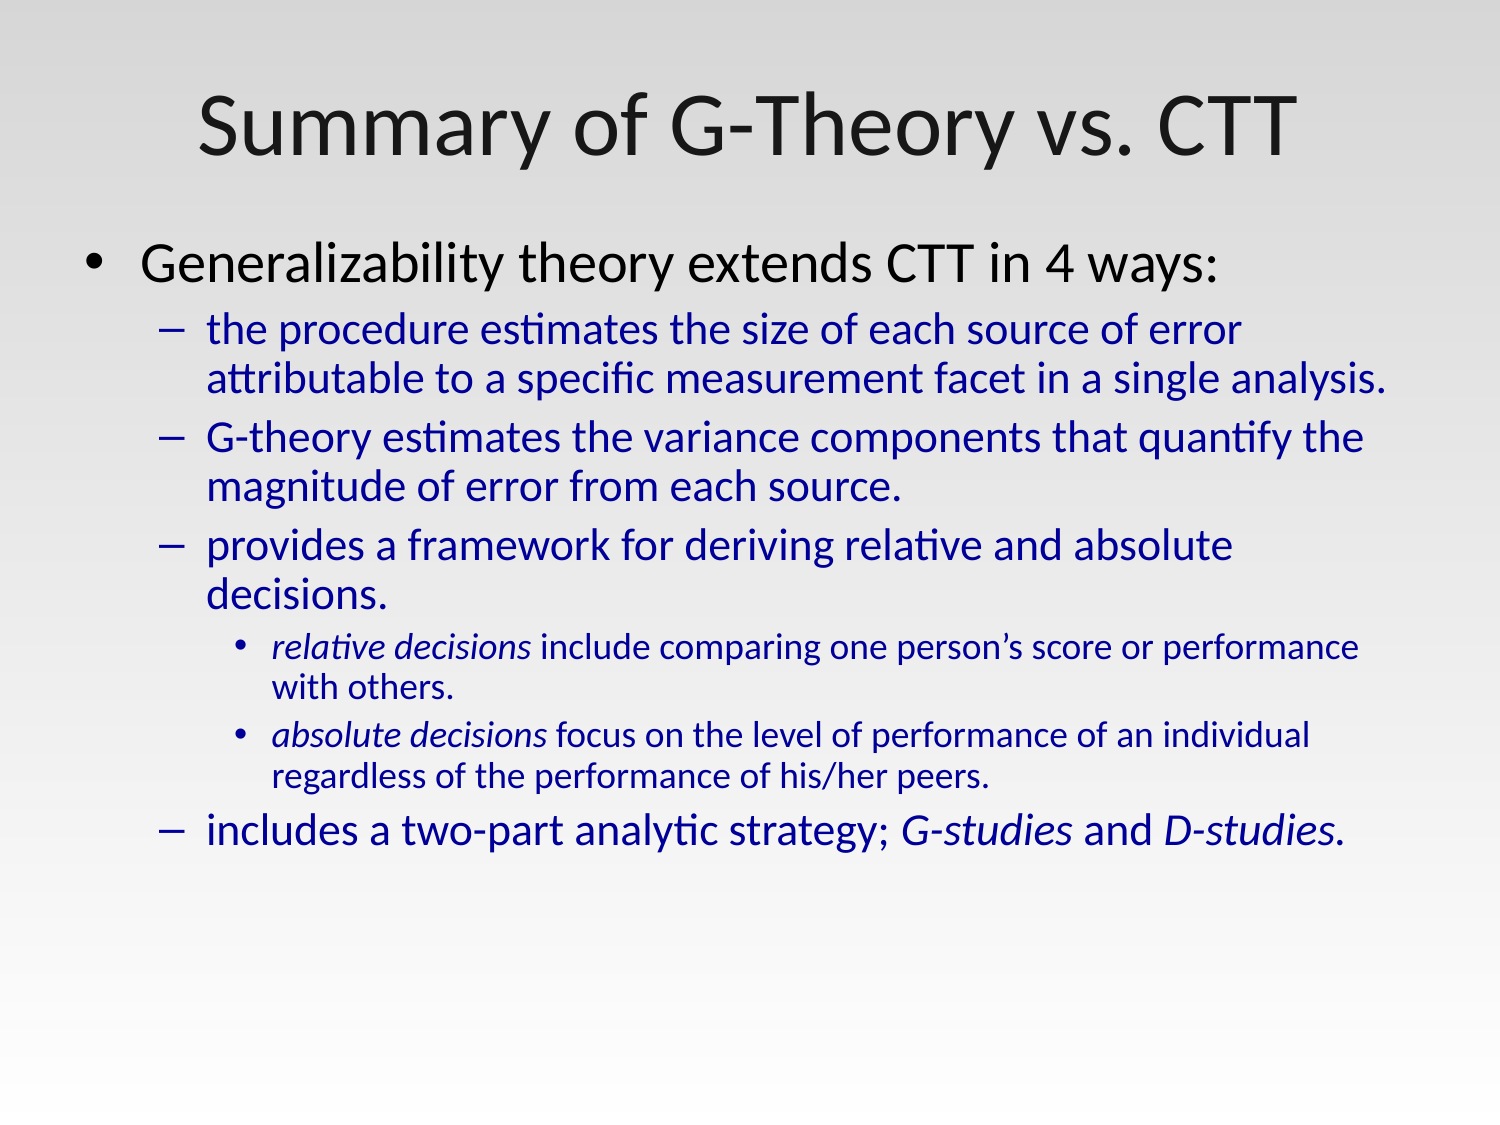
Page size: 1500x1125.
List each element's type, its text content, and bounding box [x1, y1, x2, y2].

list Generalizability theory extends CTT in 4 ways: the procedure estimates the size of each source of error attributable to a specific measurement facet in a single analysis. G-theory estimates the variance components that quantify the magnitude of error from each source. provides a framework for deriving relative and absolute decisions. relative decisions include comparing one person’s score or performance with others. absolute decisions focus on the level of performance of an individual regardless of the performance of his/her peers. includes a two-part analytic strategy; G-studies and D-studies. [69, 224, 1420, 968]
title Summary of G-Theory vs. CTT [73, 24, 1424, 213]
